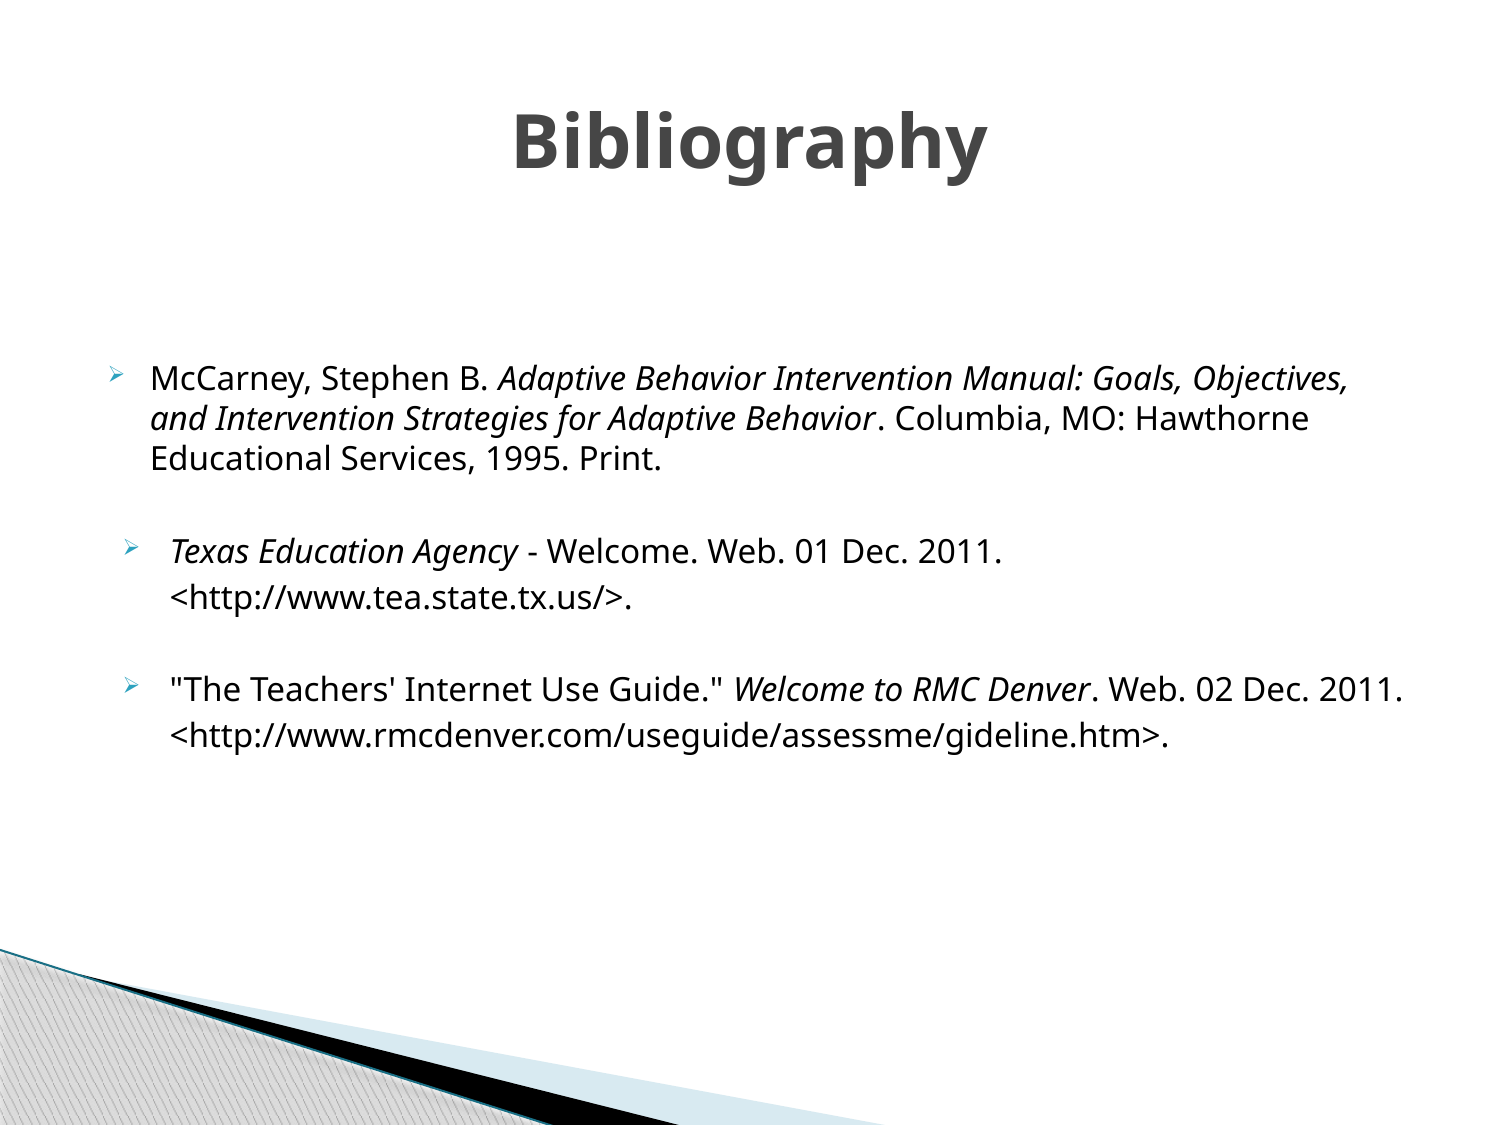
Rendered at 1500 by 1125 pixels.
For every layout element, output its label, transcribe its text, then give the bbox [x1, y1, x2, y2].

list McCarney, Stephen B. Adaptive Behavior Intervention Manual: Goals, Objectives, and Intervention Strategies for Adaptive Behavior. Columbia, MO: Hawthorne Educational Services, 1995. Print. Texas Education Agency - Welcome. Web. 01 Dec. 2011. <http://www.tea.state.tx.us/>. "The Teachers' Internet Use Guide." Welcome to RMC Denver. Web. 02 Dec. 2011. <http://www.rmcdenver.com/useguide/assessme/gideline.htm>. [75, 243, 1425, 986]
title Bibliography [75, 45, 1425, 233]
